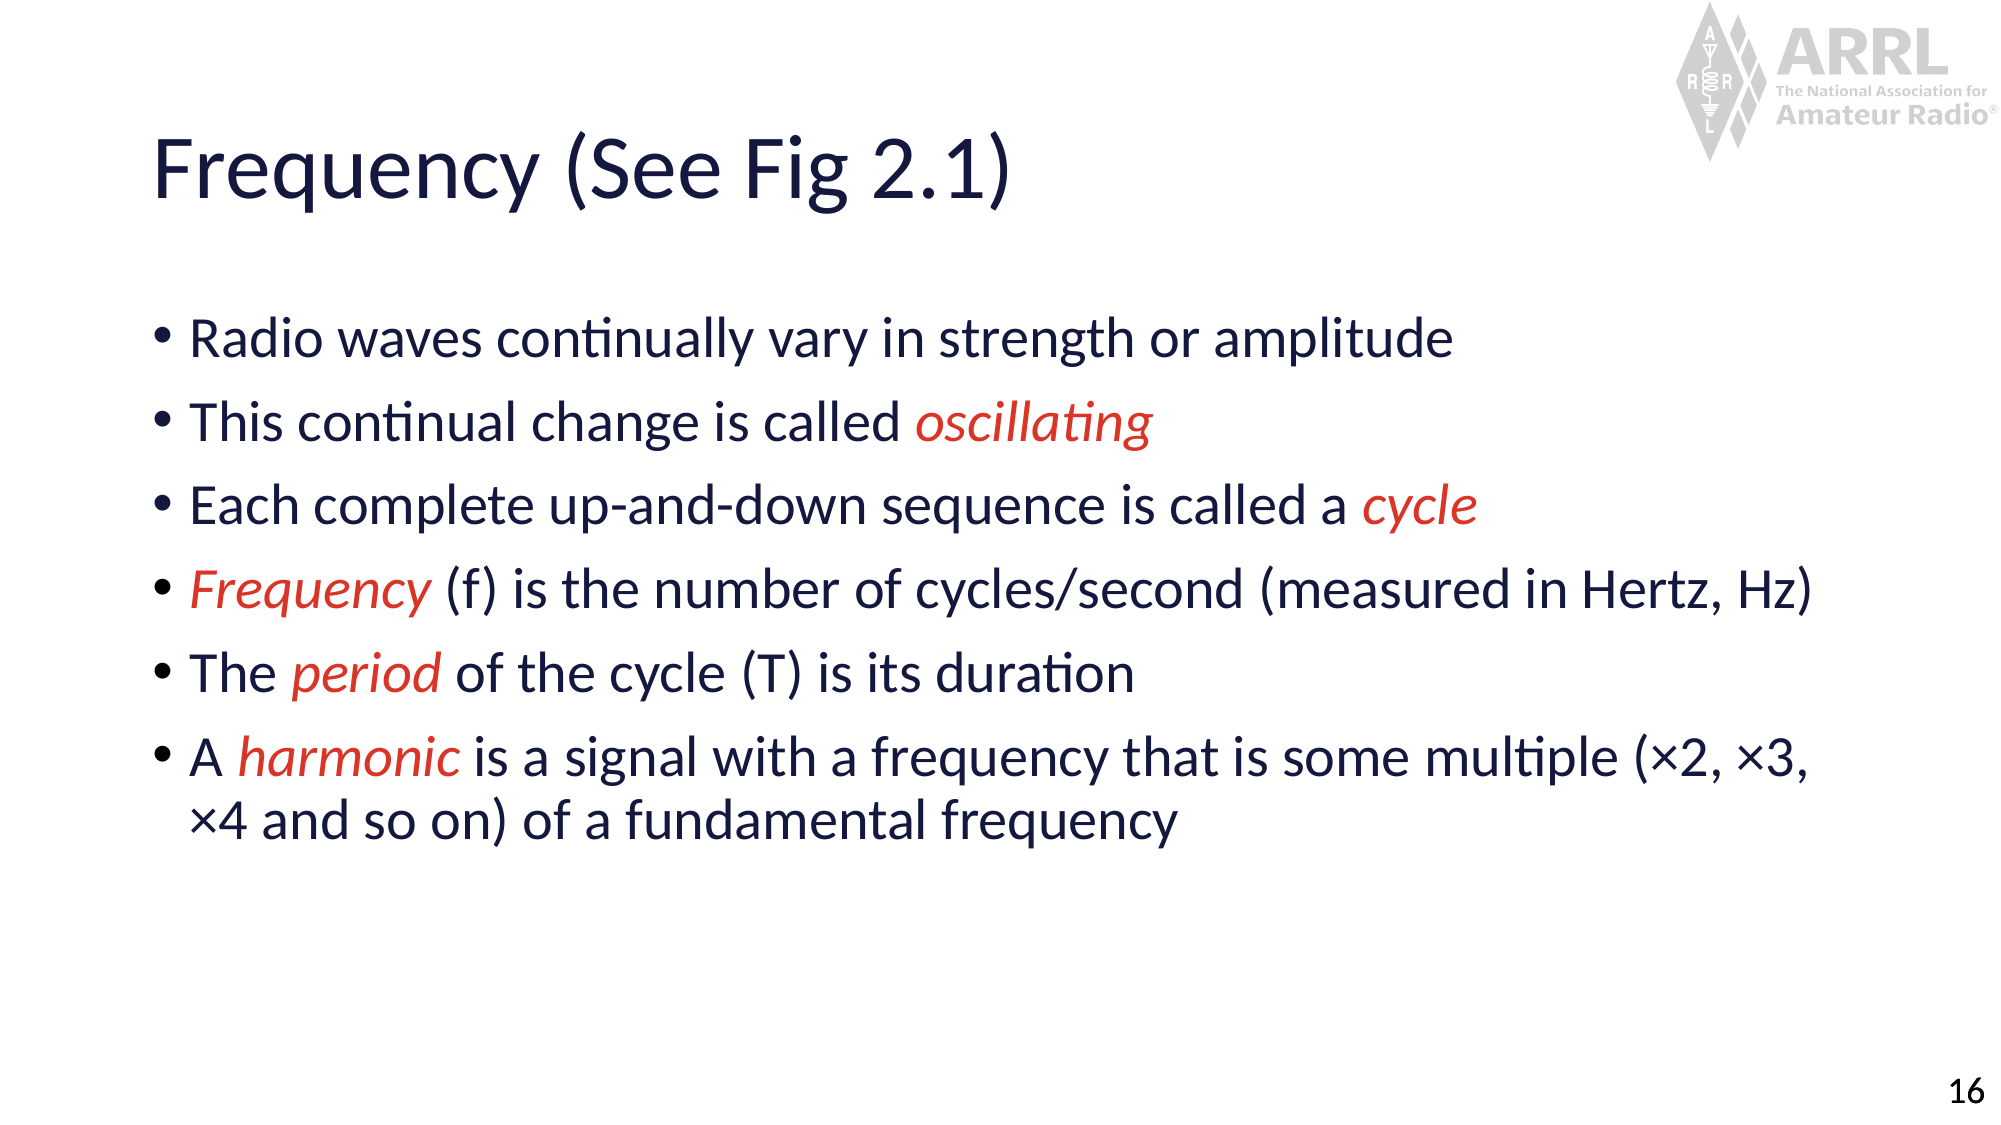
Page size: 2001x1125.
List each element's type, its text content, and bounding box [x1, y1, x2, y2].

list Radio waves continually vary in strength or amplitude This continual change is called oscillating Each complete up-and-down sequence is called a cycle Frequency (f) is the number of cycles/second (measured in Hertz, Hz) The period of the cycle (T) is its duration A harmonic is a signal with a frequency that is some multiple (×2, ×3, ×4 and so on) of a fundamental frequency [137, 299, 1863, 1014]
picture [1674, 0, 2000, 164]
title Frequency (See Fig 2.1) [137, 59, 1863, 278]
